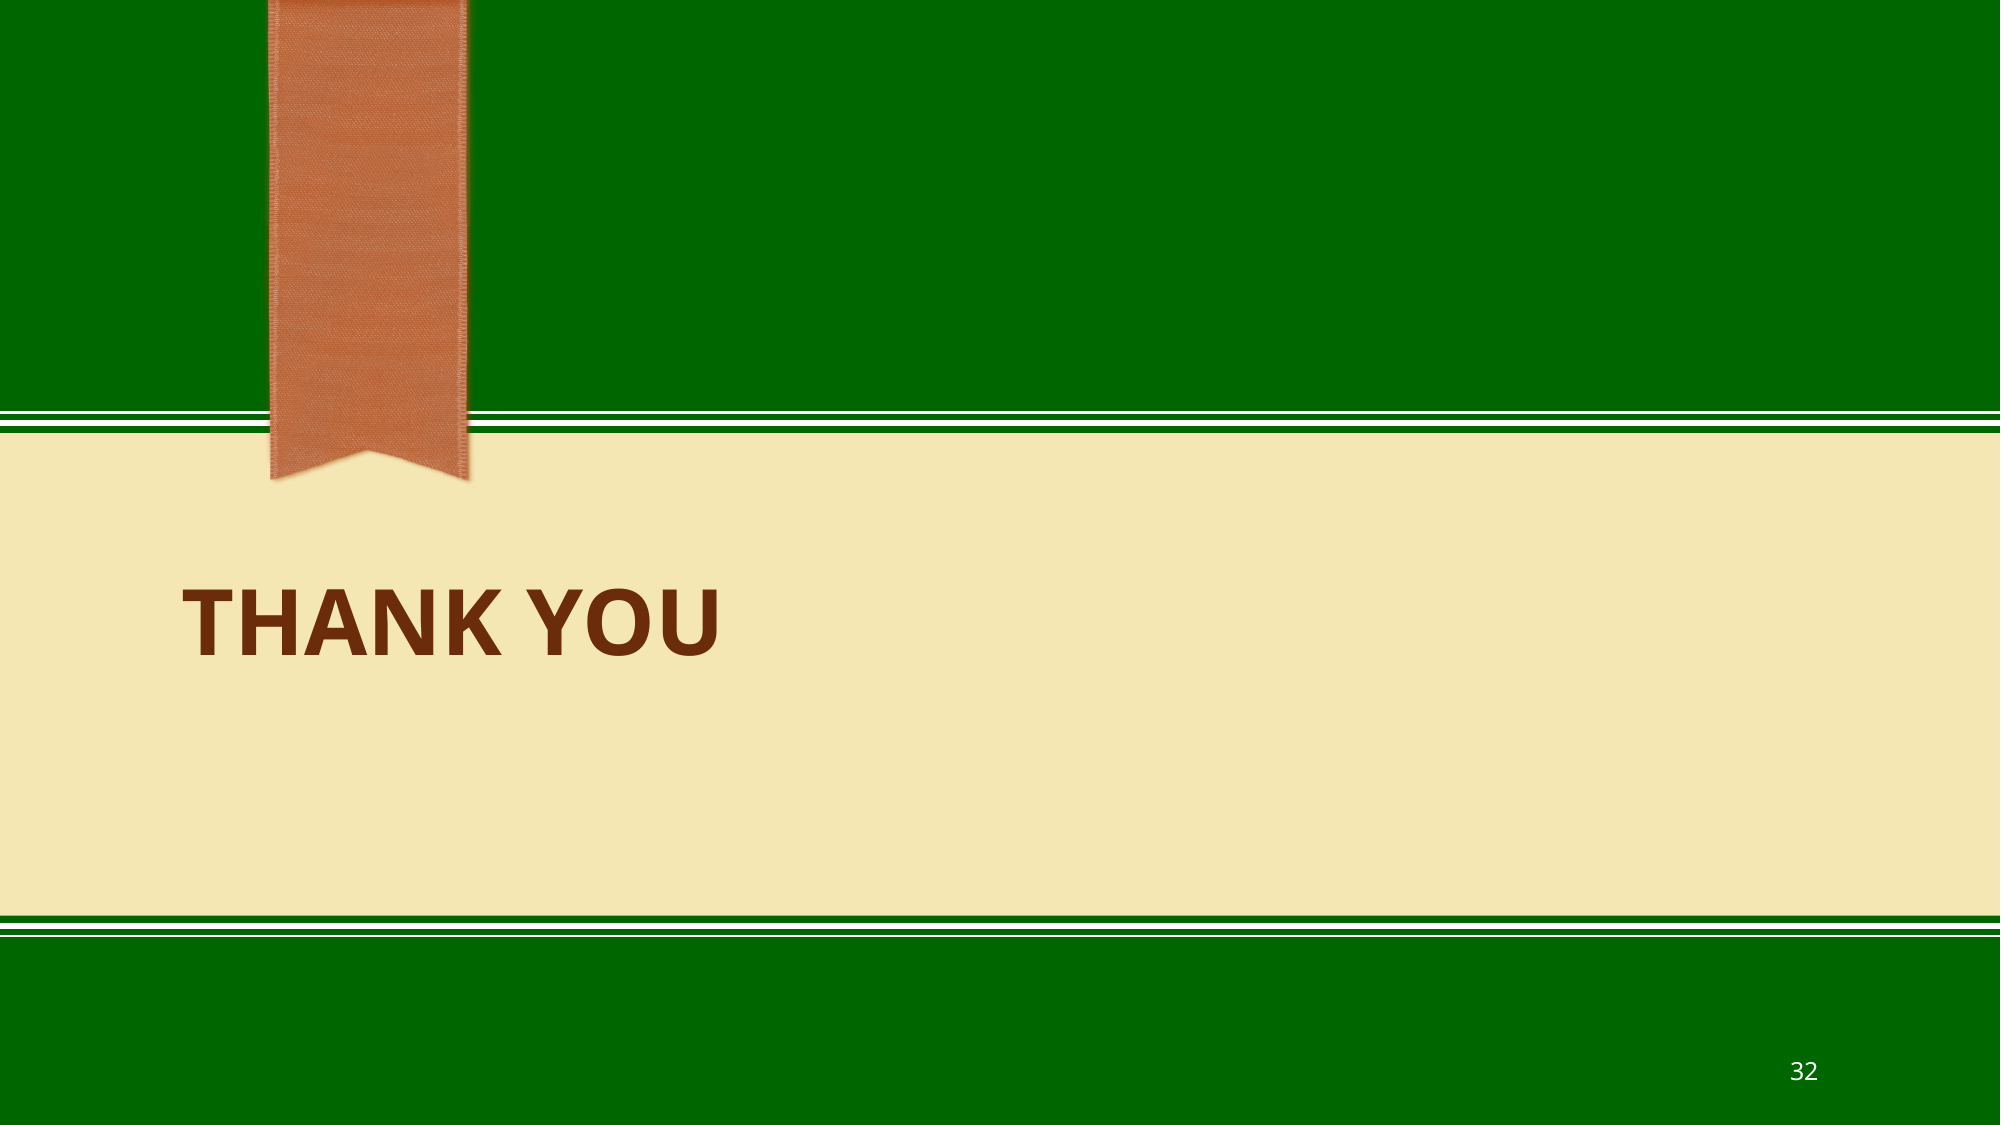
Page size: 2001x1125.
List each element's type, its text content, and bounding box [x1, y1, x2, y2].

title THANK YOU [181, 487, 1834, 764]
slide_number 32 [1518, 1042, 1819, 1103]
